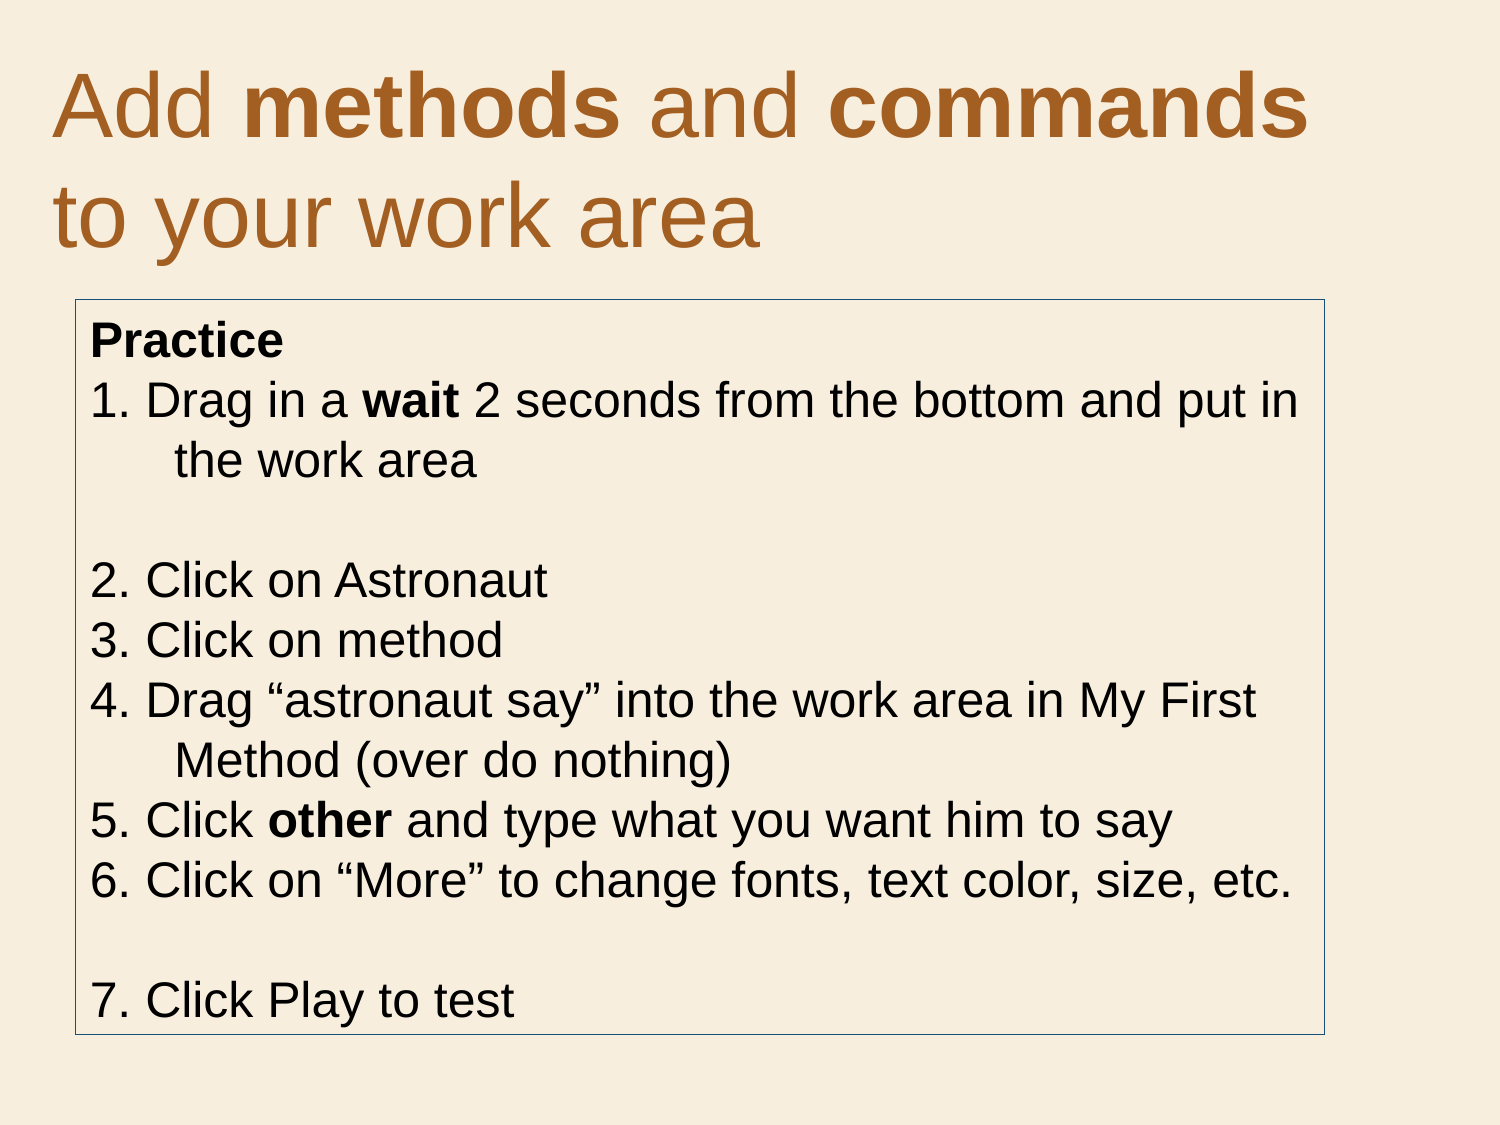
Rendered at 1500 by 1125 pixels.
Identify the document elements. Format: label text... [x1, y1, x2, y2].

text_box Add methods and commands to your work area [37, 38, 1463, 274]
text_box Practice 1. Drag in a wait 2 seconds from the bottom and put in the work area 2. Click on Astronaut 3. Click on method 4. Drag “astronaut say” into the work area in My First Method (over do nothing) 5. Click other and type what you want him to say 6. Click on “More” to change fonts, text color, size, etc. 7. Click Play to test [75, 299, 1325, 1035]
